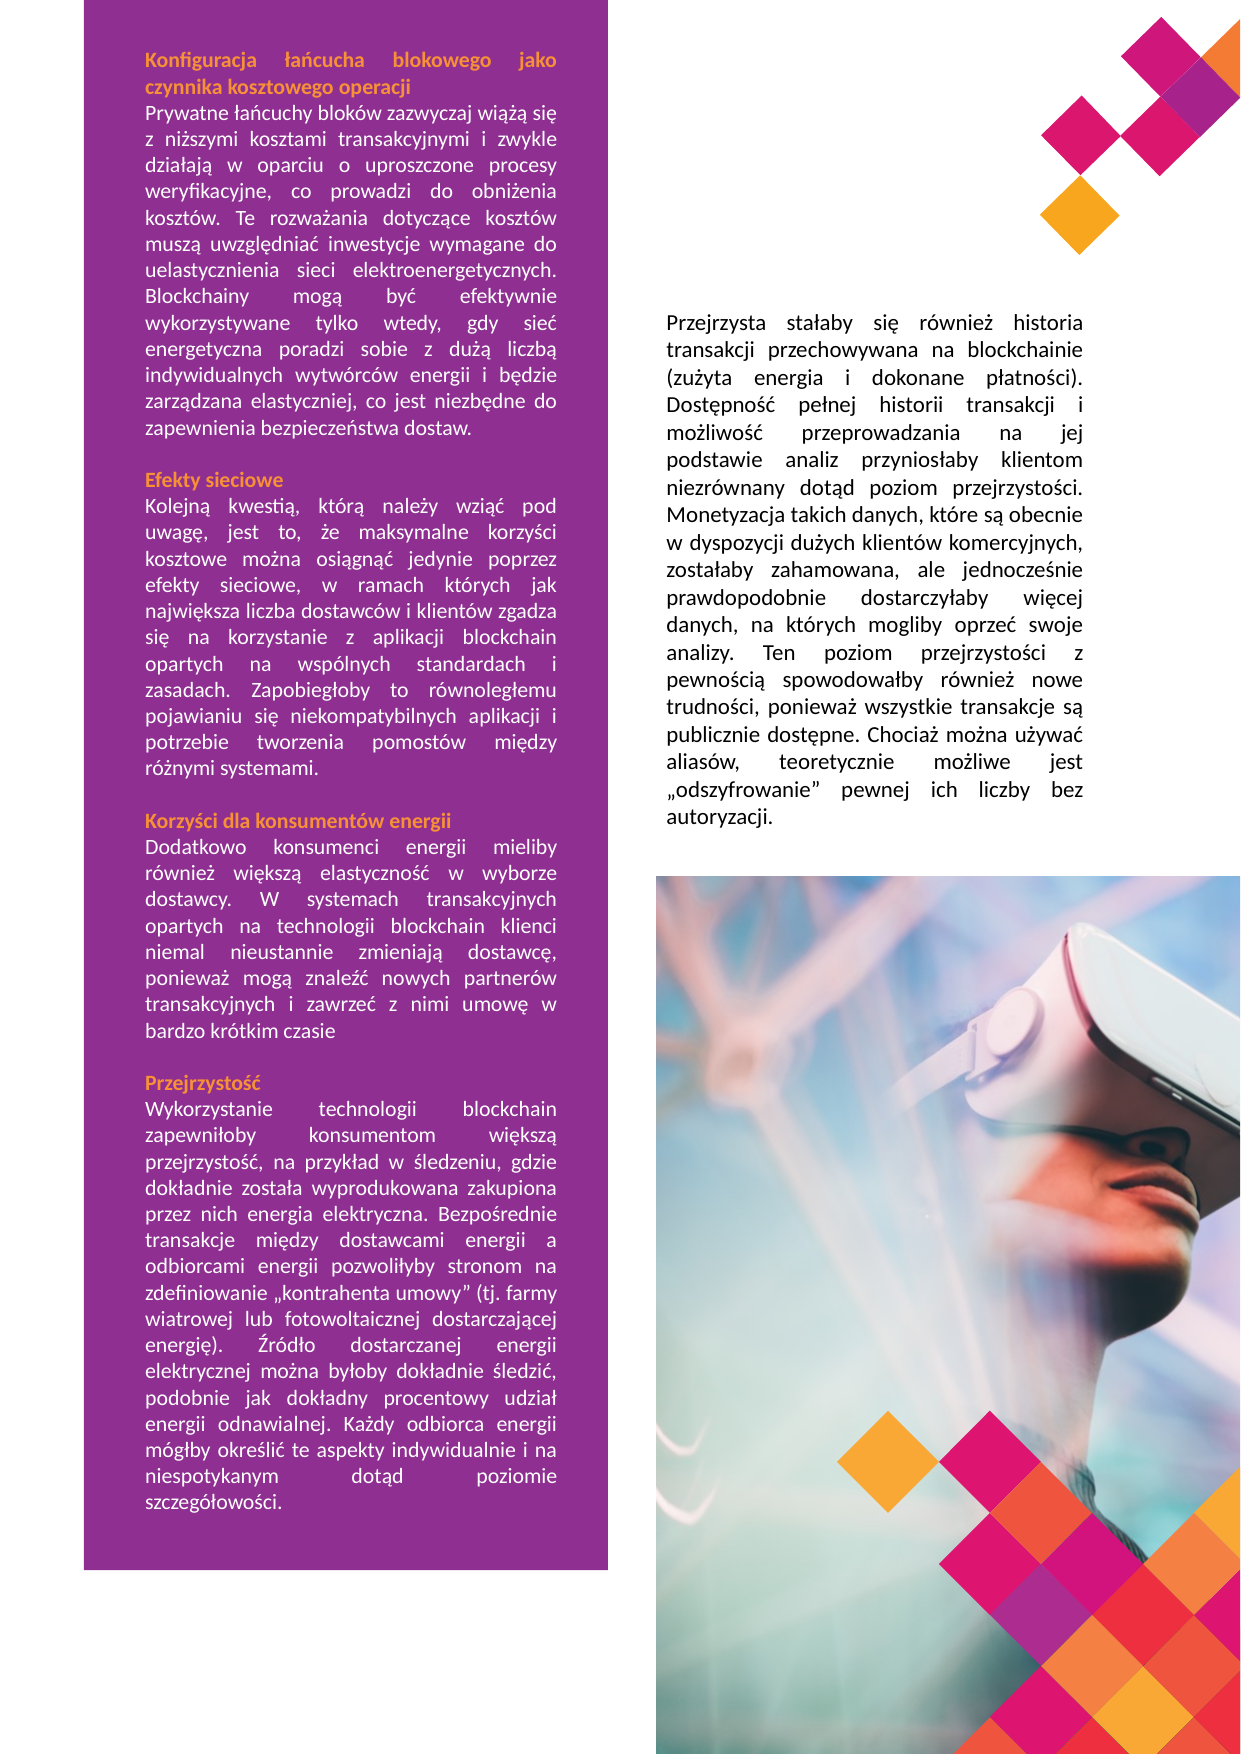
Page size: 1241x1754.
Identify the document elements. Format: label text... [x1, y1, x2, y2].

picture [656, 876, 1241, 1754]
text_box Konfiguracja łańcucha blokowego jako czynnika kosztowego operacji Prywatne łańcuchy bloków zazwyczaj wiążą się z niższymi kosztami transakcyjnymi i zwykle działają w oparciu o uproszczone procesy weryfikacyjne, co prowadzi do obniżenia kosztów. Te rozważania dotyczące kosztów muszą uwzględniać inwestycje wymagane do uelastycznienia sieci elektroenergetycznych. Blockchainy mogą być efektywnie wykorzystywane tylko wtedy, gdy sieć energetyczna poradzi sobie z dużą liczbą indywidualnych wytwórców energii i będzie zarządzana elastyczniej, co jest niezbędne do zapewnienia bezpieczeństwa dostaw. Efekty sieciowe Kolejną kwestią, którą należy wziąć pod uwagę, jest to, że maksymalne korzyści kosztowe można osiągnąć jedynie poprzez efekty sieciowe, w ramach których jak największa liczba dostawców i klientów zgadza się na korzystanie z aplikacji blockchain opartych na wspólnych standardach i zasadach. Zapobiegłoby to równoległemu pojawianiu się niekompatybilnych aplikacji i potrzebie tworzenia pomostów między różnymi systemami. Korzyści dla konsumentów energii Dodatkowo konsumenci energii mieliby również większą elastyczność w wyborze dostawcy. W systemach transakcyjnych opartych na technologii blockchain klienci niemal nieustannie zmieniają dostawcę, ponieważ mogą znaleźć nowych partnerów transakcyjnych i zawrzeć z nimi umowę w bardzo krótkim czasie Przejrzystość Wykorzystanie technologii blockchain zapewniłoby konsumentom większą przejrzystość, na przykład w śledzeniu, gdzie dokładnie została wyprodukowana zakupiona przez nich energia elektryczna. Bezpośrednie transakcje między dostawcami energii a odbiorcami energii pozwoliłyby stronom na zdefiniowanie „kontrahenta umowy” (tj. farmy wiatrowej lub fotowoltaicznej dostarczającej energię). Źródło dostarczanej energii elektrycznej można byłoby dokładnie śledzić, podobnie jak dokładny procentowy udział energii odnawialnej. Każdy odbiorca energii mógłby określić te aspekty indywidualnie i na niespotykanym dotąd poziomie szczegółowości. [130, 38, 573, 1466]
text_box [851, 1410, 1241, 1754]
text_box Przejrzysta stałaby się również historia transakcji przechowywana na blockchainie (zużyta energia i dokonane płatności). Dostępność pełnej historii transakcji i możliwość przeprowadzania na jej podstawie analiz przyniosłaby klientom niezrównany dotąd poziom przejrzystości. Monetyzacja takich danych, które są obecnie w dyspozycji dużych klientów komercyjnych, zostałaby zahamowana, ale jednocześnie prawdopodobnie dostarczyłaby więcej danych, na których mogliby oprzeć swoje analizy. Ten poziom przejrzystości z pewnością spowodowałby również nowe trudności, ponieważ wszystkie transakcje są publicznie dostępne. Chociaż można używać aliasów, teoretycznie możliwe jest „odszyfrowanie” pewnej ich liczby bez autoryzacji. [651, 300, 1099, 846]
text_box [1041, 28, 1241, 244]
